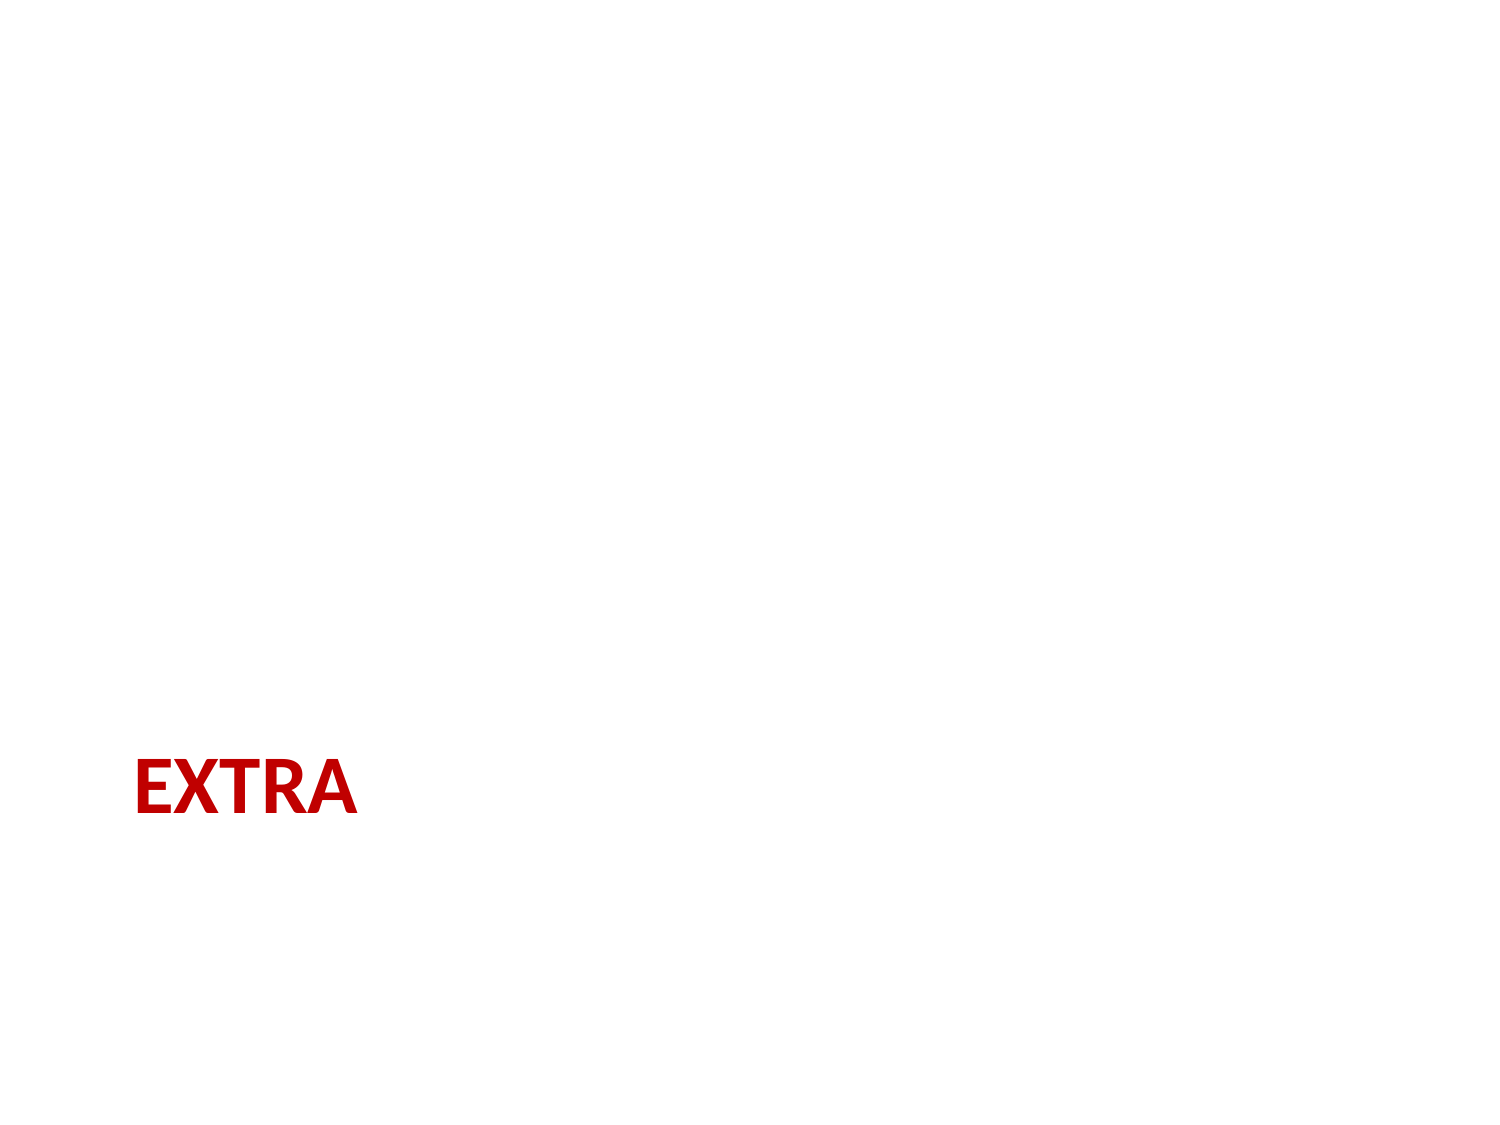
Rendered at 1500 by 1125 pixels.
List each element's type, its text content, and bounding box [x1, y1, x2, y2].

title Extra [118, 722, 1394, 947]
